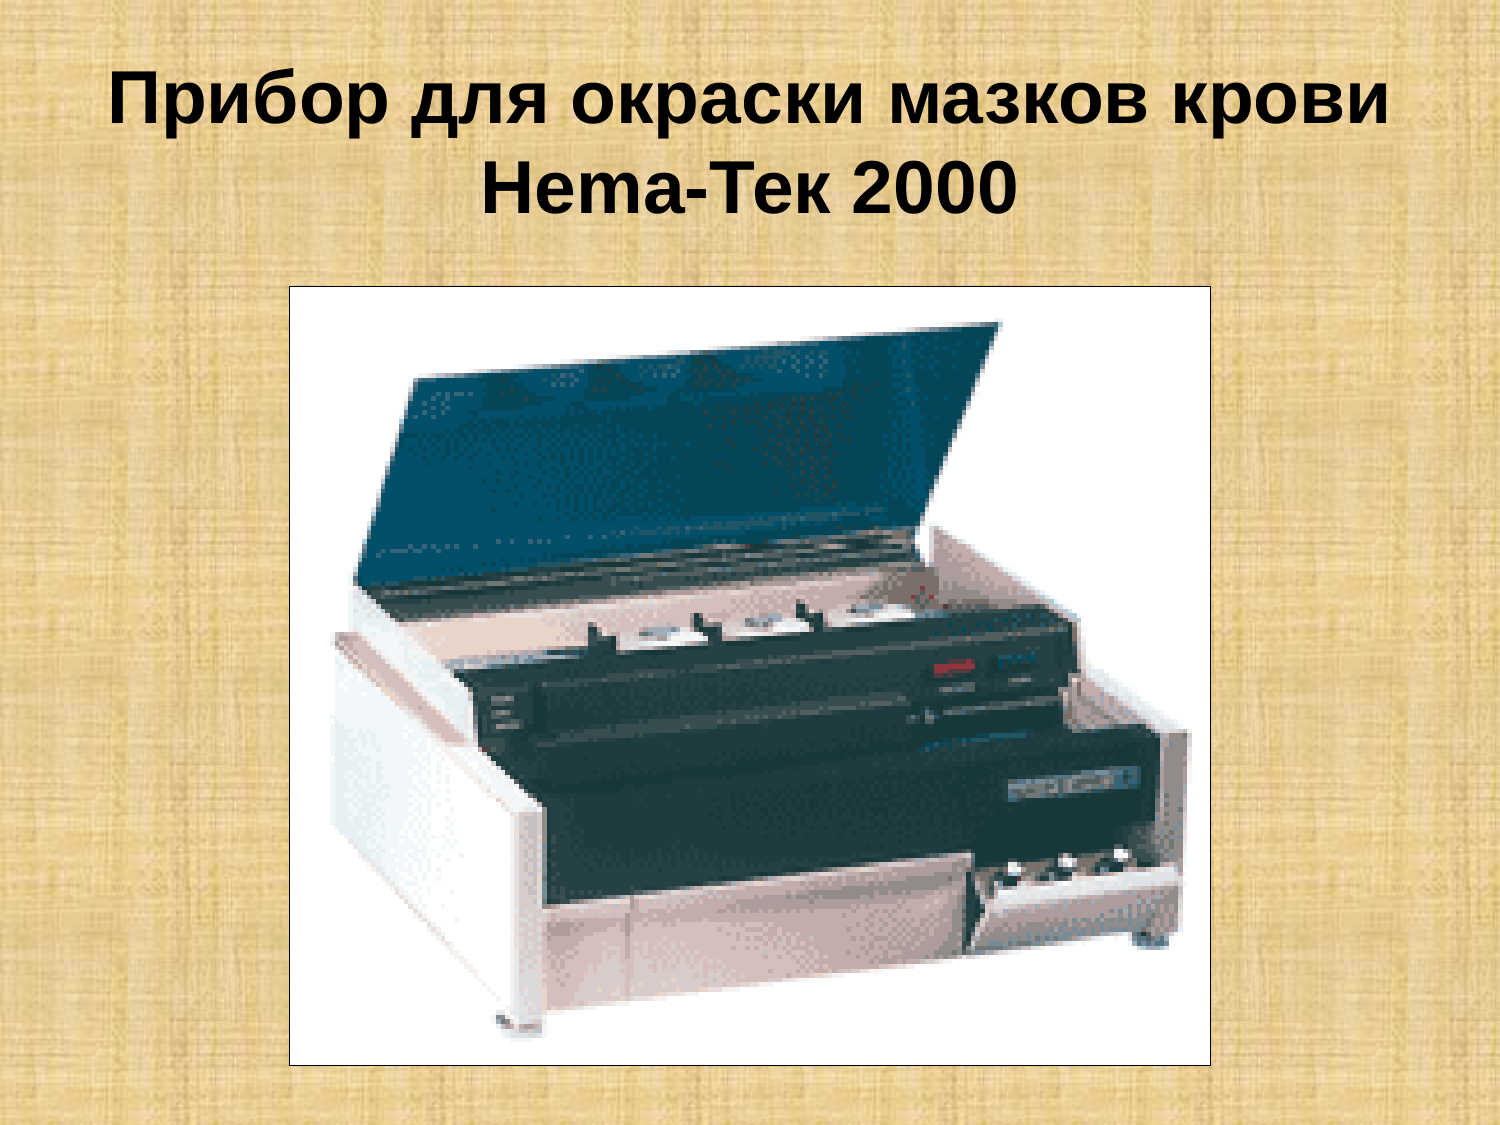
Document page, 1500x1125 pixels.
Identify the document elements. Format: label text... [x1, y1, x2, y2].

picture [0, 0, 1500, 1125]
title Прибор для окраски мазков крови Неmа-Тек 2000 [75, 45, 1425, 233]
